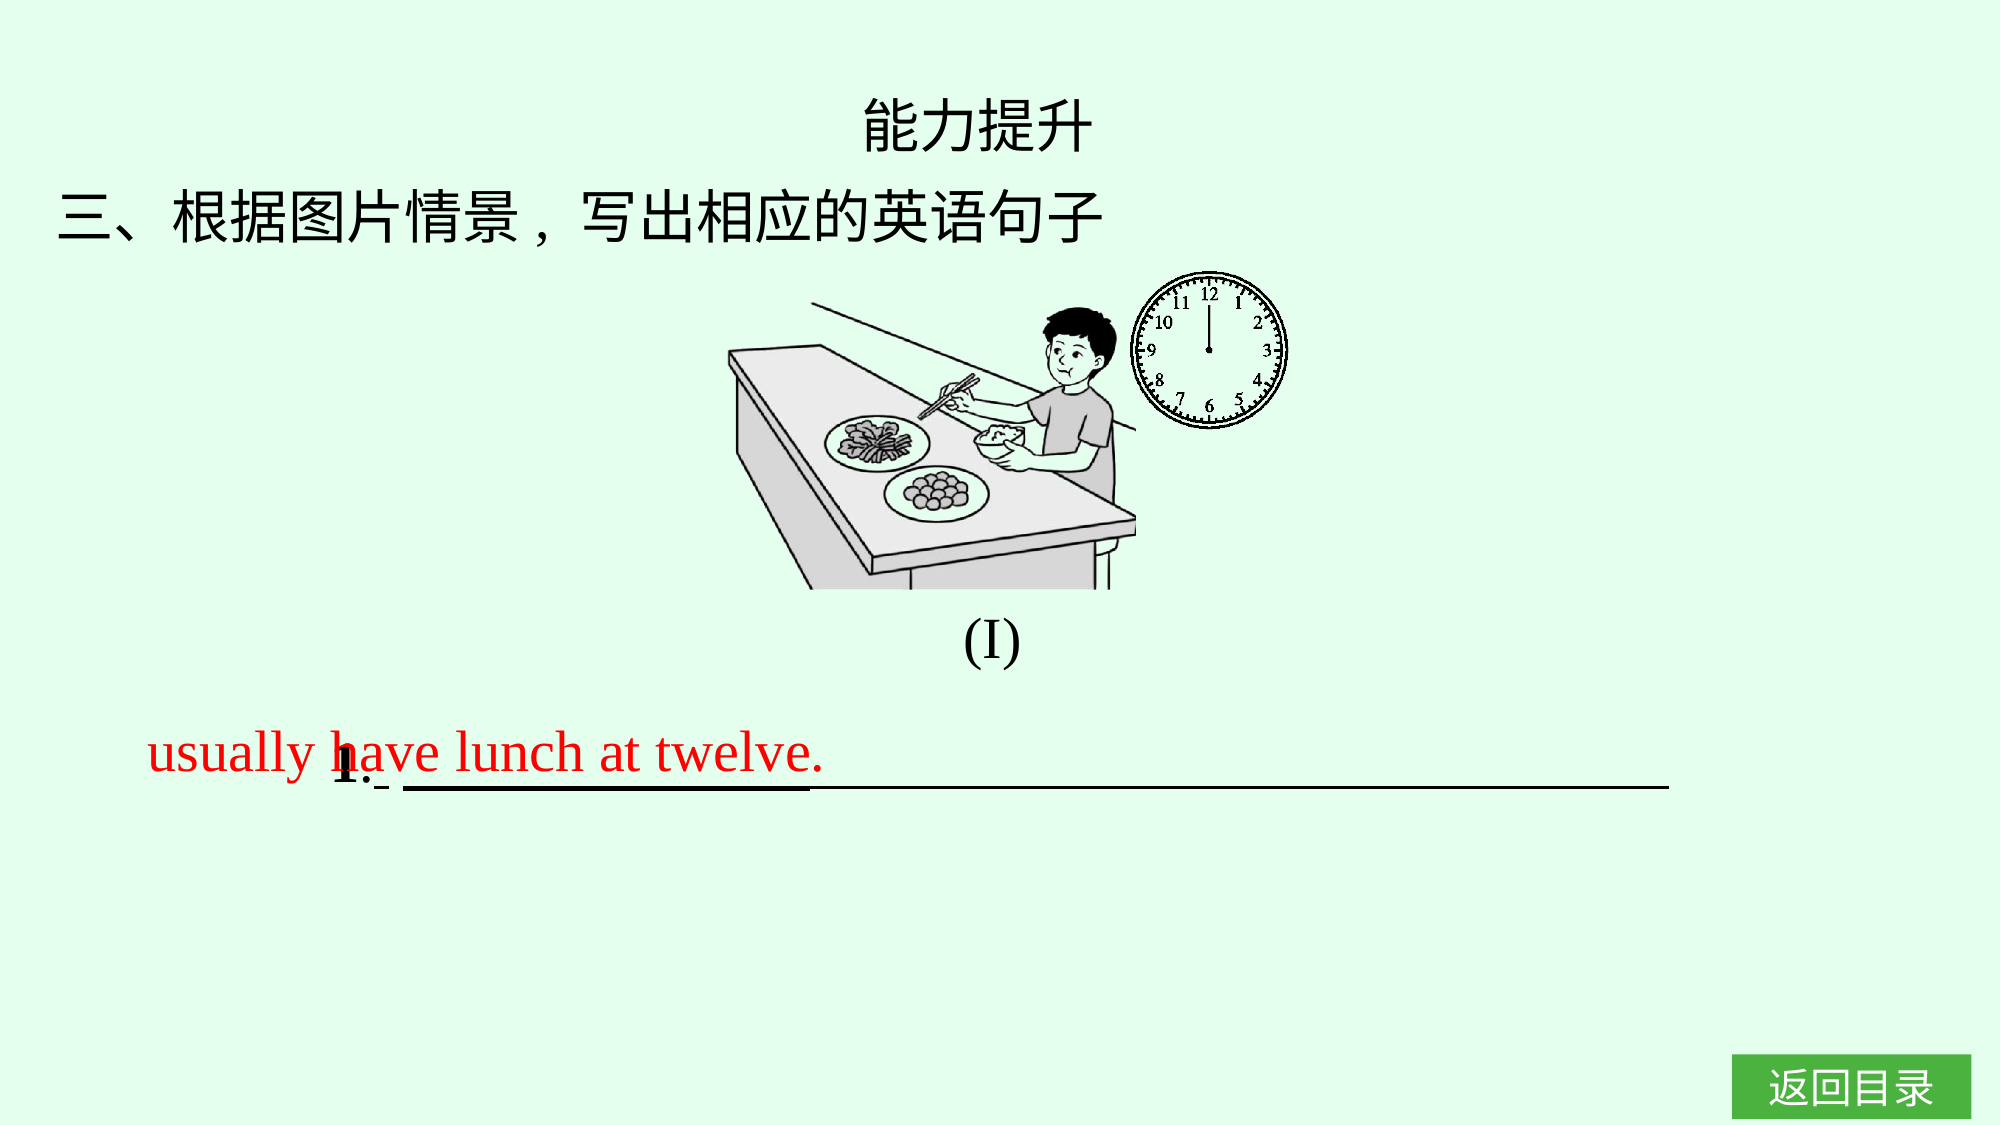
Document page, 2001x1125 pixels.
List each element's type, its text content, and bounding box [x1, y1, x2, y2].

text_box (I) [948, 594, 1052, 678]
picture [721, 265, 1291, 594]
text_box 能力提升 三、根据图片情景, 写出相应的英语句子 [40, 60, 1916, 258]
text_box usually have lunch at twelve. [132, 692, 841, 791]
text_box 1. [315, 695, 1685, 802]
